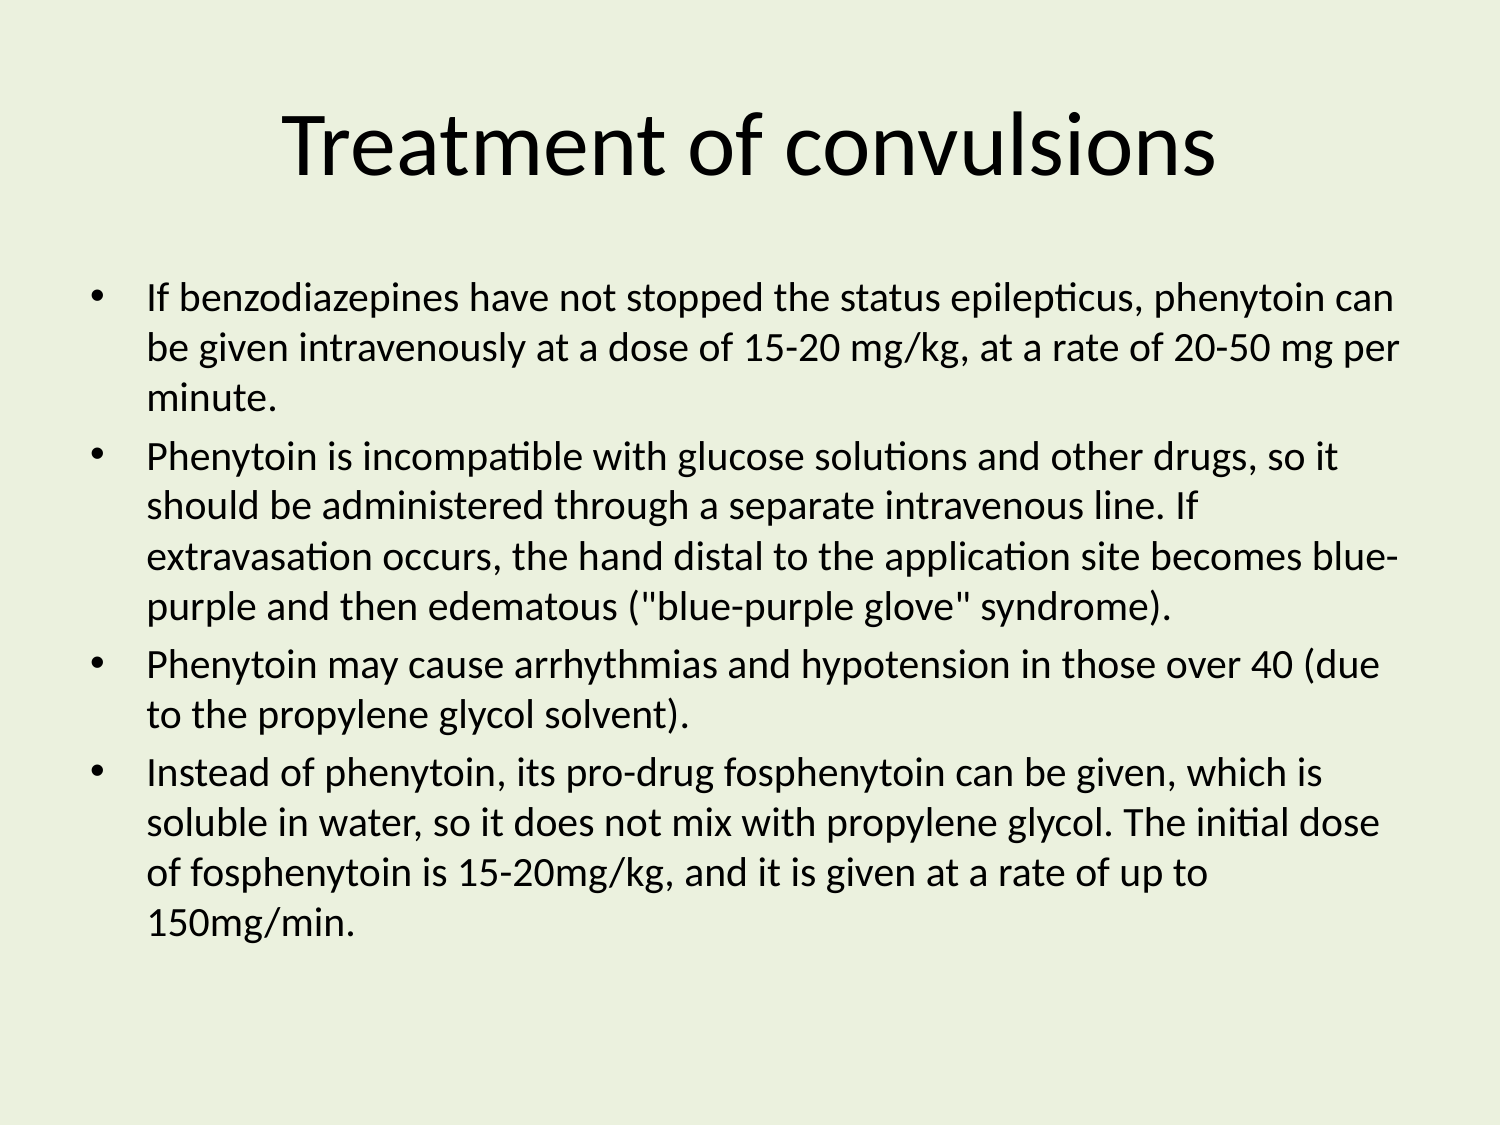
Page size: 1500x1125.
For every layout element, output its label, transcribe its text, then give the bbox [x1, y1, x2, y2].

title Treatment of convulsions [75, 45, 1425, 233]
list If benzodiazepines have not stopped the status epilepticus, phenytoin can be given intravenously at a dose of 15-20 mg/kg, at a rate of 20-50 mg per minute. Phenytoin is incompatible with glucose solutions and other drugs, so it should be administered through a separate intravenous line. If extravasation occurs, the hand distal to the application site becomes blue-purple and then edematous ("blue-purple glove" syndrome). Phenytoin may cause arrhythmias and hypotension in those over 40 (due to the propylene glycol solvent). Instead of phenytoin, its pro-drug fosphenytoin can be given, which is soluble in water, so it does not mix with propylene glycol. The initial dose of fosphenytoin is 15-20mg/kg, and it is given at a rate of up to 150mg/min. [75, 262, 1425, 1005]
